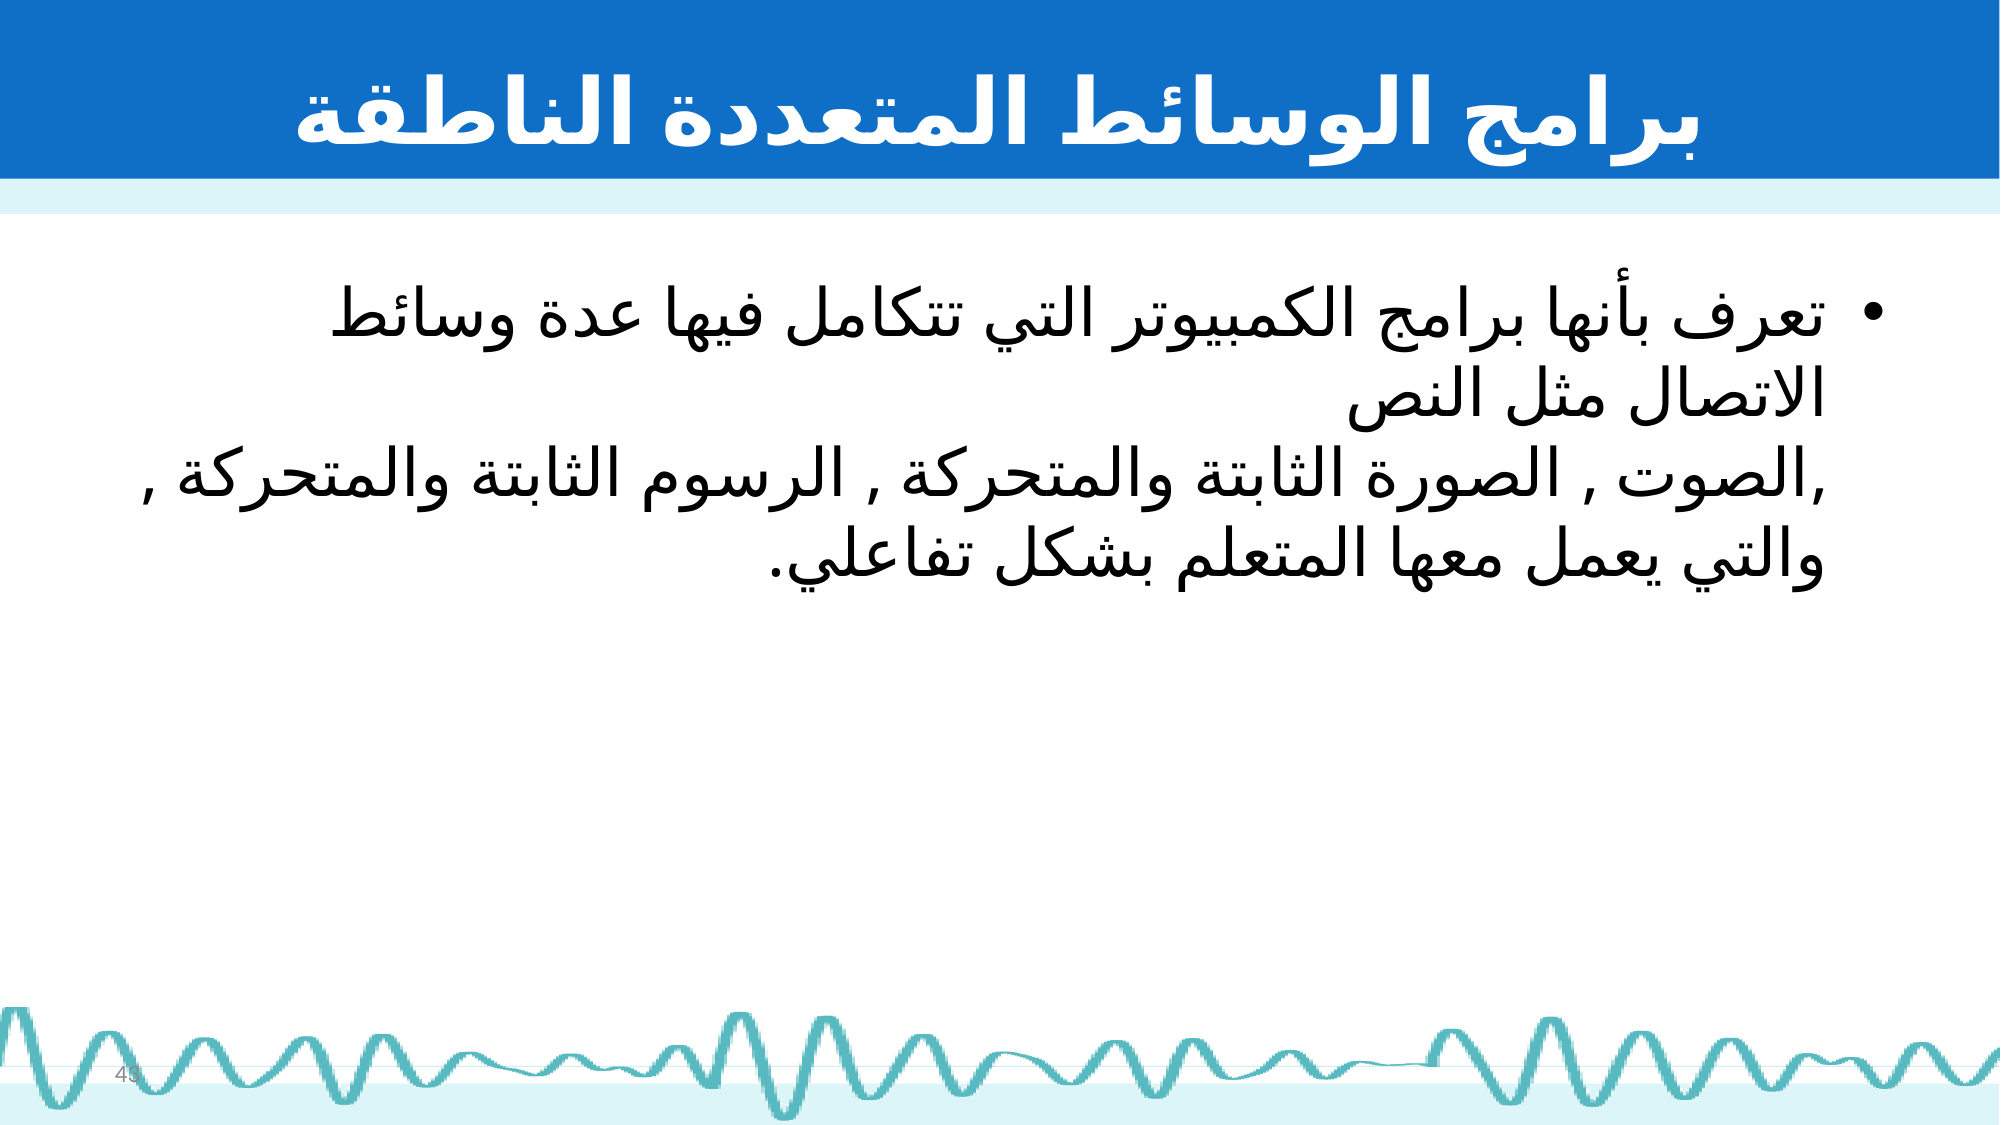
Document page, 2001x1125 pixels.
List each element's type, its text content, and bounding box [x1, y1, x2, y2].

list تعرف بأنها برامج الكمبيوتر التي تتكامل فيها عدة وسائط الاتصال مثل النص ,الصوت , الصورة الثابتة والمتحركة , الرسوم الثابتة والمتحركة , والتي يعمل معها المتعلم بشكل تفاعلي. [99, 262, 1900, 1005]
slide_number 43 [99, 1042, 567, 1103]
title برامج الوسائط المتعددة الناطقة [99, 14, 1900, 202]
